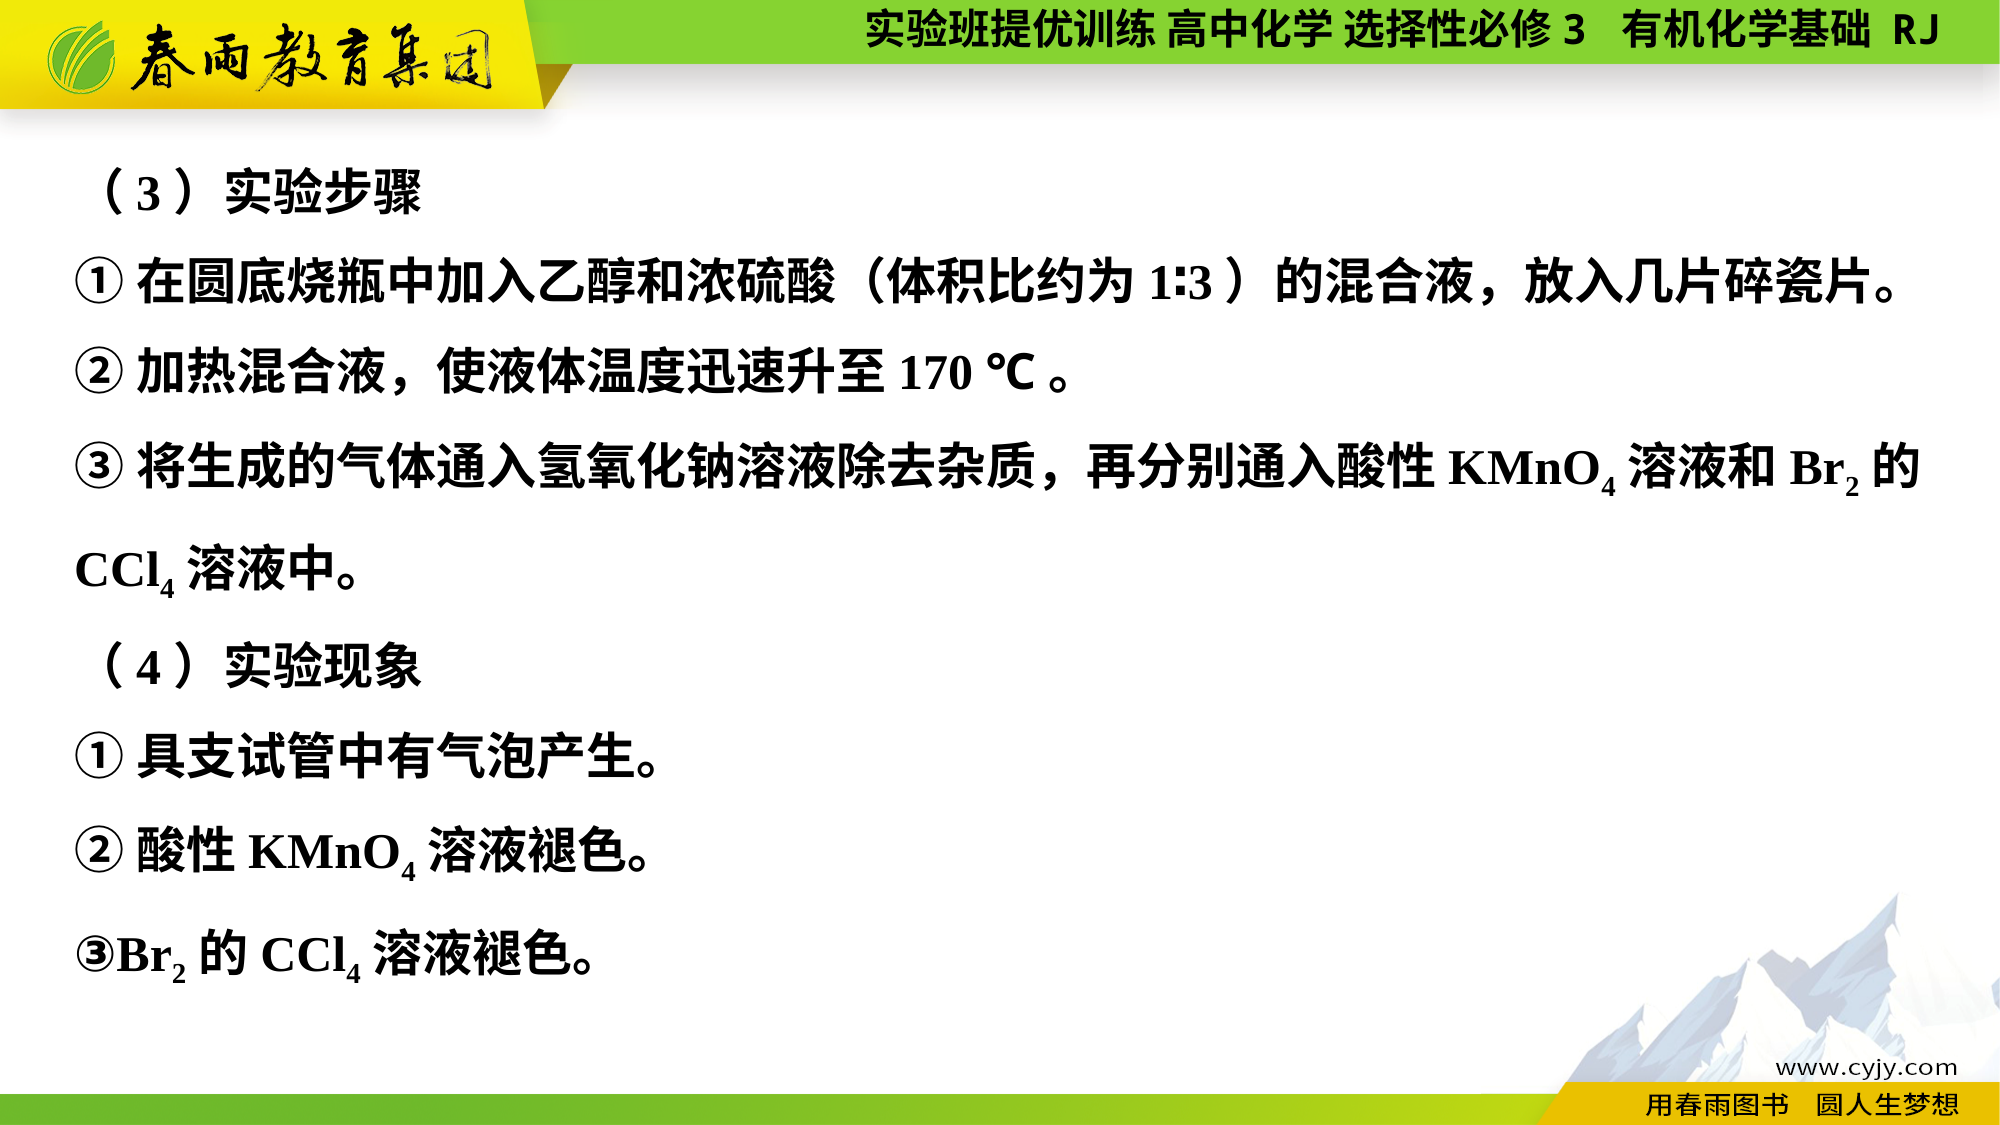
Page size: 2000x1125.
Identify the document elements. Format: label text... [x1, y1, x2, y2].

list （3）实验步骤 ①在圆底烧瓶中加入乙醇和浓硫酸（体积比约为1∶3）的混合液，放入几片碎瓷片。 ②加热混合液，使液体温度迅速升至170 ℃。 ③将生成的气体通入氢氧化钠溶液除去杂质，再分别通入酸性KMnO4溶液和Br2的CCl4溶液中。 （4）实验现象 ①具支试管中有气泡产生。 ②酸性KMnO4溶液褪色。 ③Br2的CCl4溶液褪色。 [59, 122, 1944, 1047]
picture [0, 0, 2000, 1125]
